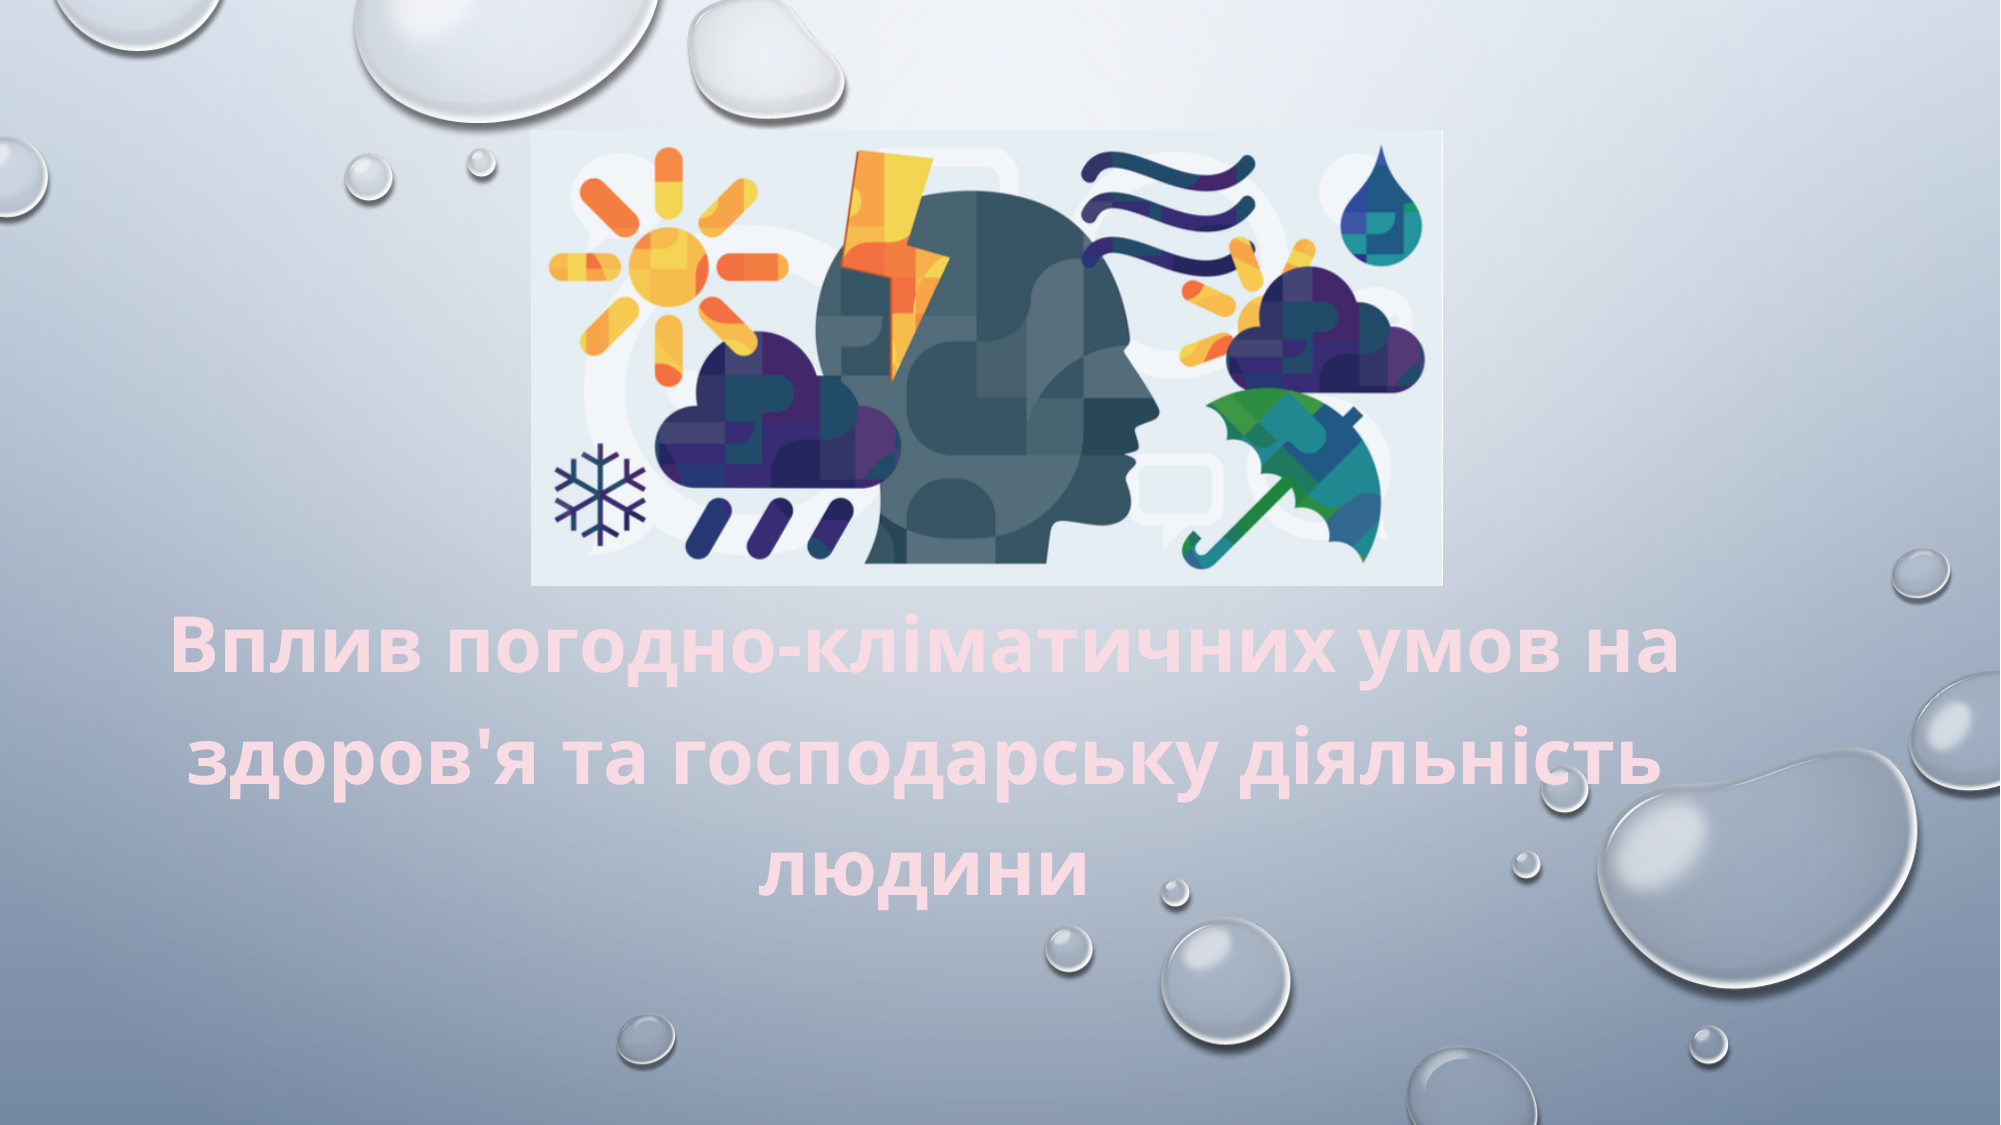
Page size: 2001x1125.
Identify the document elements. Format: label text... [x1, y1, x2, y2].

picture [0, 0, 2000, 1125]
subtitle Вплив погодно-кліматичних умов на здоров'я та господарську діяльність людини [79, 569, 1772, 920]
